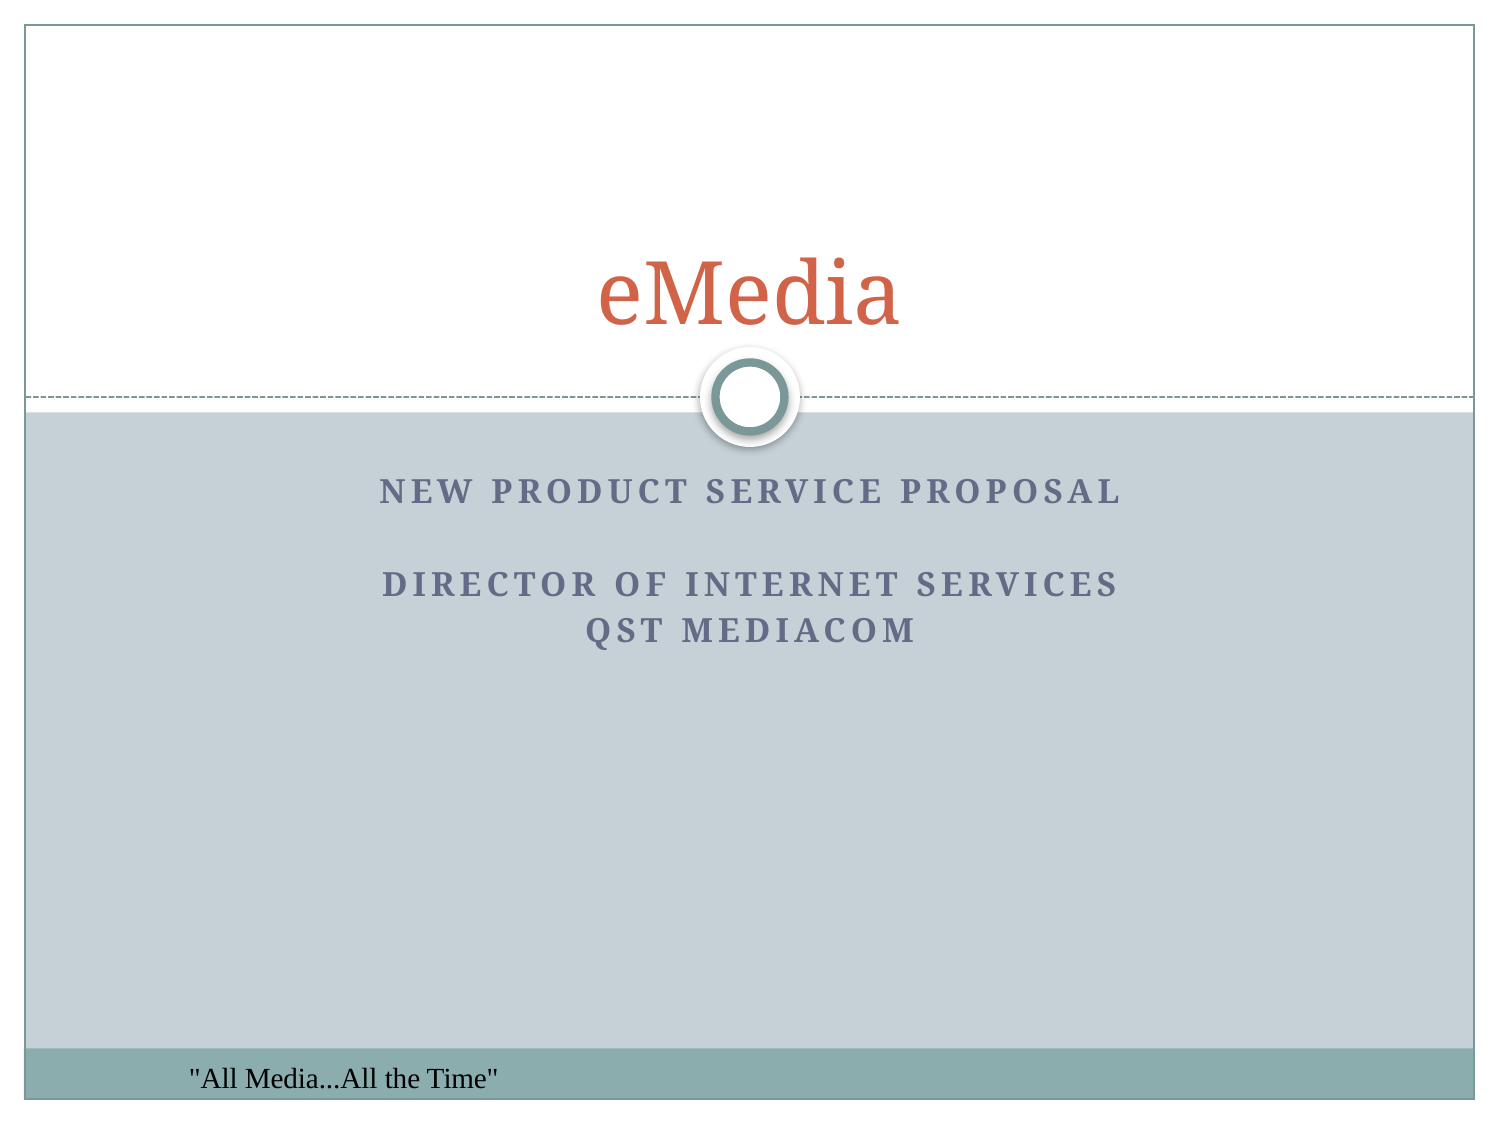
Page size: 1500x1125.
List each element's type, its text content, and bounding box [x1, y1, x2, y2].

footer "All Media...All the Time" [50, 1051, 638, 1112]
title eMedia [112, 62, 1388, 350]
subtitle New Product Service Proposal Director of Internet Services QST MediaCom [225, 462, 1275, 750]
